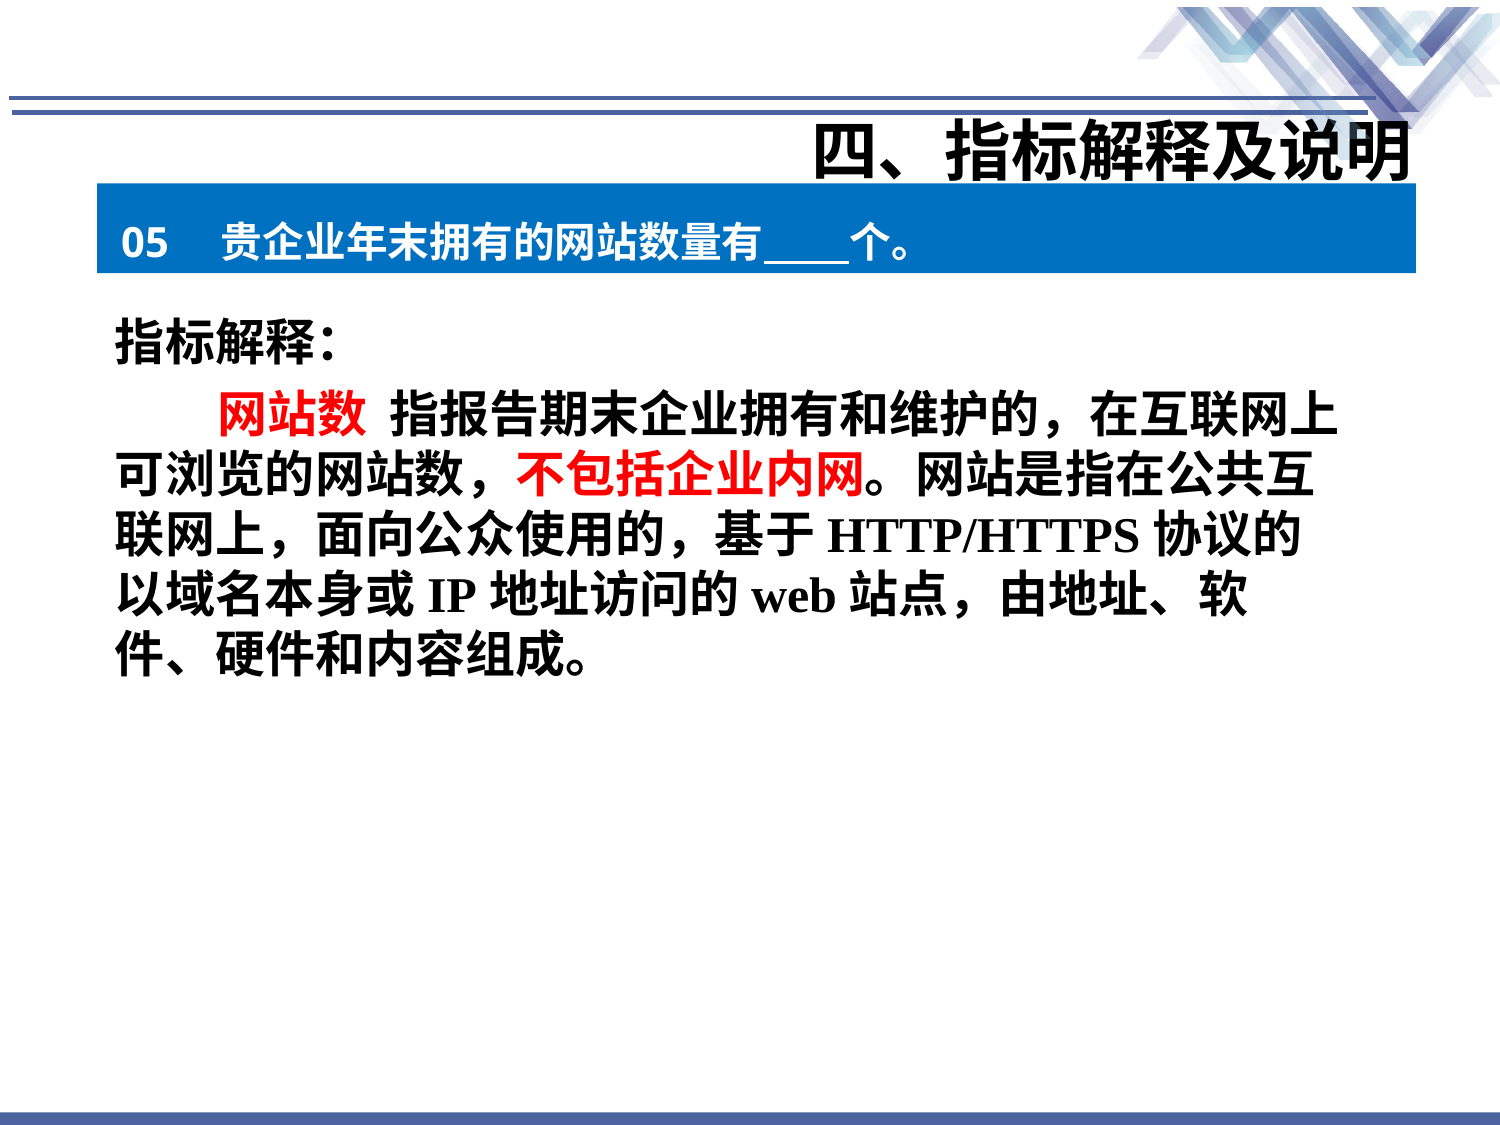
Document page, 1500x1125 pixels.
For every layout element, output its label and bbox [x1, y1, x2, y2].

text_box [0, 7, 1500, 1125]
